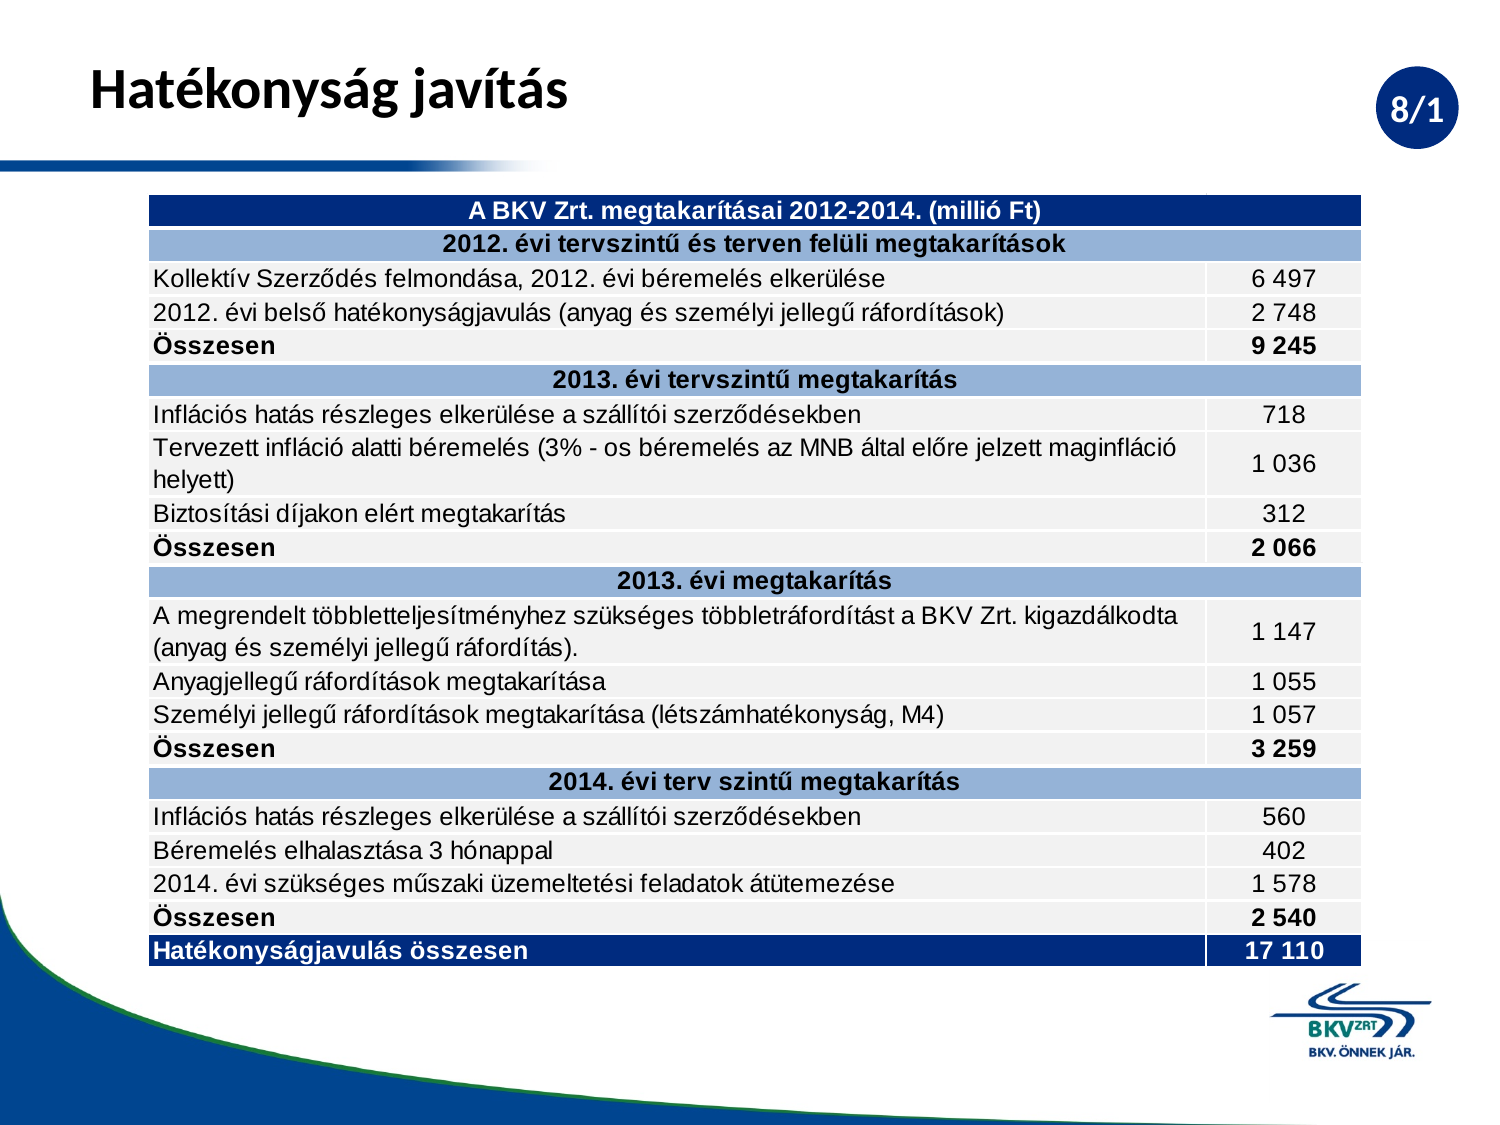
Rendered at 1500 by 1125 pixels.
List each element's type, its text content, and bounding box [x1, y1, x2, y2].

picture [0, 137, 75, 197]
picture [0, 193, 1432, 1125]
title Hatékonyság javítás [75, 42, 1426, 246]
text_box 8/1 [1373, 64, 1461, 152]
